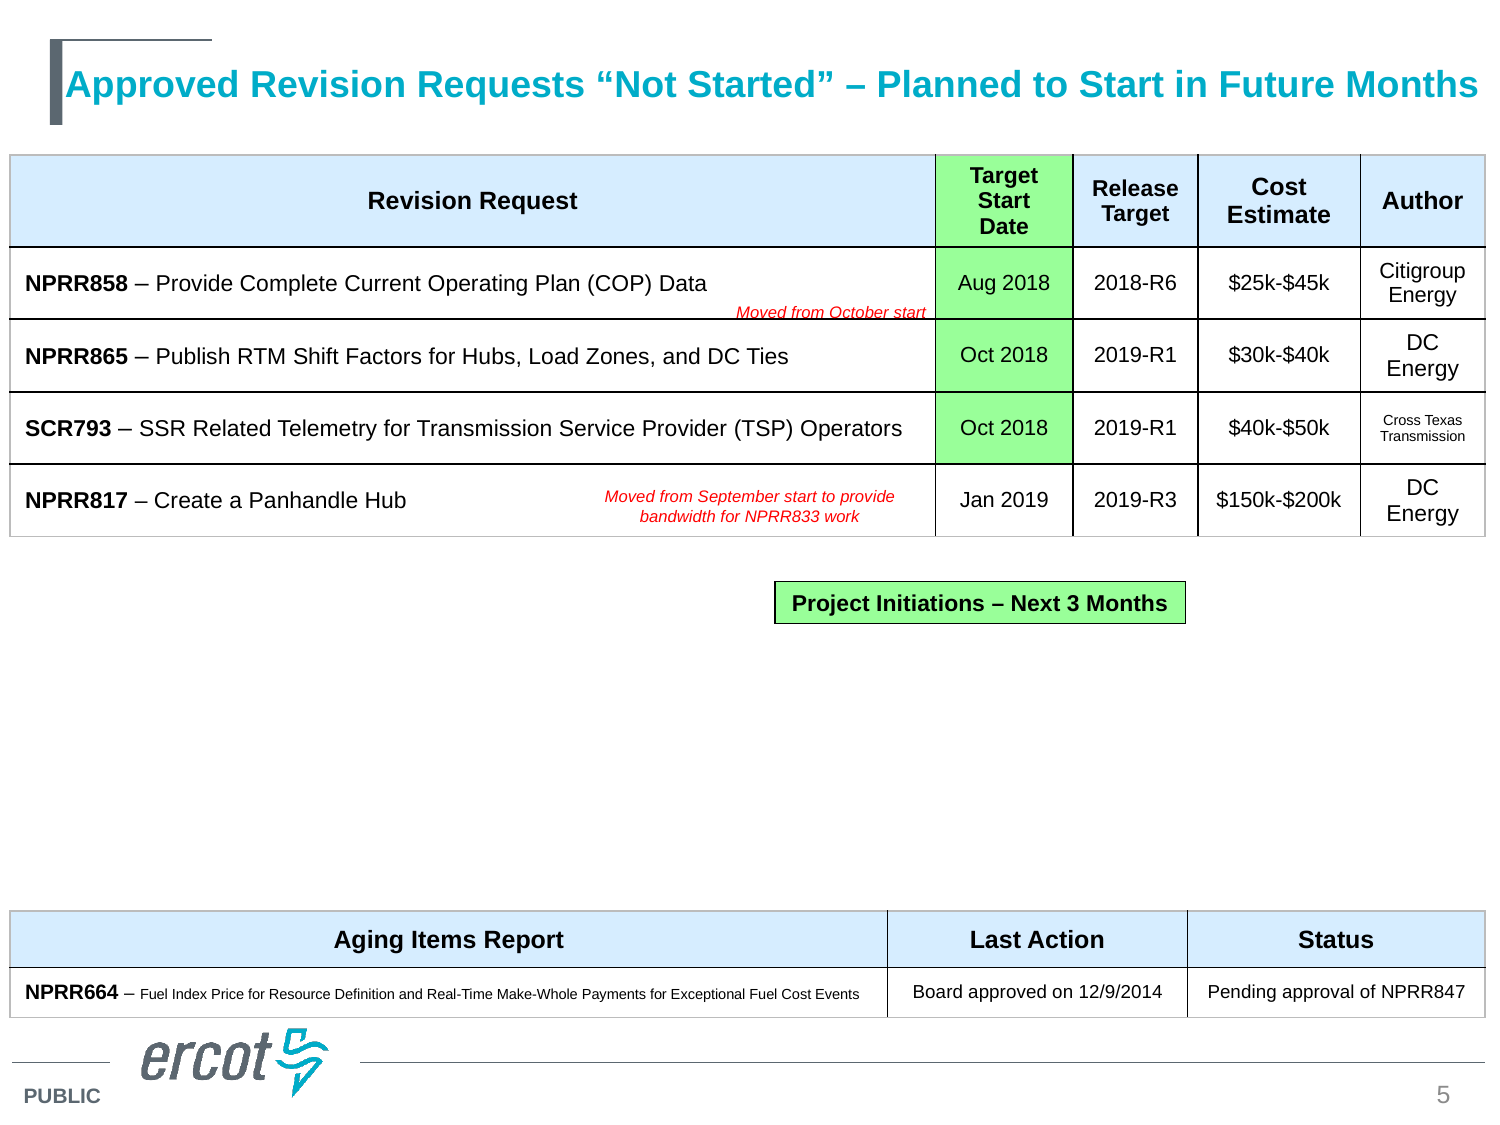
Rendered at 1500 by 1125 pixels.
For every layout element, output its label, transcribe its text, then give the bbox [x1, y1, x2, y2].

table_header Release Target [1074, 156, 1197, 246]
table_cell 2019-R1 [1074, 393, 1197, 463]
text_box Moved from October start [699, 294, 964, 329]
table_cell $30k-$40k [1199, 320, 1360, 391]
table_cell DC Energy [1361, 465, 1484, 536]
table_header Aging Items Report [11, 912, 887, 967]
table_cell Pending approval of NPRR847 [1188, 968, 1484, 1017]
table_cell $40k-$50k [1199, 393, 1360, 463]
table_header Revision Request [11, 156, 935, 246]
table_cell Aug 2018 [936, 248, 1072, 318]
table_cell NPRR865 – Publish RTM Shift Factors for Hubs, Load Zones, and DC Ties [11, 320, 935, 391]
table_cell Citigroup Energy [1361, 248, 1484, 318]
table_header Last Action [888, 912, 1187, 967]
table_header Author [1361, 156, 1484, 246]
table_cell Oct 2018 [936, 393, 1072, 463]
picture [137, 1024, 332, 1100]
table_cell DC Energy [1361, 320, 1484, 391]
table_cell $150k-$200k [1199, 465, 1360, 536]
text_box Moved from September start to provide bandwidth for NPRR833 work [587, 478, 913, 534]
table_cell NPRR817 – Create a Panhandle Hub [11, 465, 935, 536]
table_cell NPRR858 – Provide Complete Current Operating Plan (COP) Data [11, 248, 935, 318]
table_cell $25k-$45k [1199, 248, 1360, 318]
table_cell Board approved on 12/9/2014 [888, 968, 1187, 1017]
table_cell NPRR664 – Fuel Index Price for Resource Definition and Real-Time Make-Whole Payments for Exceptional Fuel Cost Events [11, 968, 887, 1017]
text_box Project Initiations – Next 3 Months [774, 581, 1186, 624]
slide_number 5 [1412, 1076, 1475, 1112]
table_header Target Start Date [936, 156, 1072, 246]
table_header Cost Estimate [1199, 156, 1360, 246]
table_header Status [1188, 912, 1484, 967]
table_cell Cross Texas Transmission [1361, 393, 1484, 463]
table_cell 2018-R6 [1074, 248, 1197, 318]
table_cell Jan 2019 [936, 465, 1072, 536]
table_cell Oct 2018 [936, 320, 1072, 391]
table_cell 2019-R3 [1074, 465, 1197, 536]
table_cell 2019-R1 [1074, 320, 1197, 391]
table_cell SCR793 – SSR Related Telemetry for Transmission Service Provider (TSP) Operators [11, 393, 935, 463]
title Approved Revision Requests “Not Started” – Planned to Start in Future Months [50, 52, 1500, 125]
